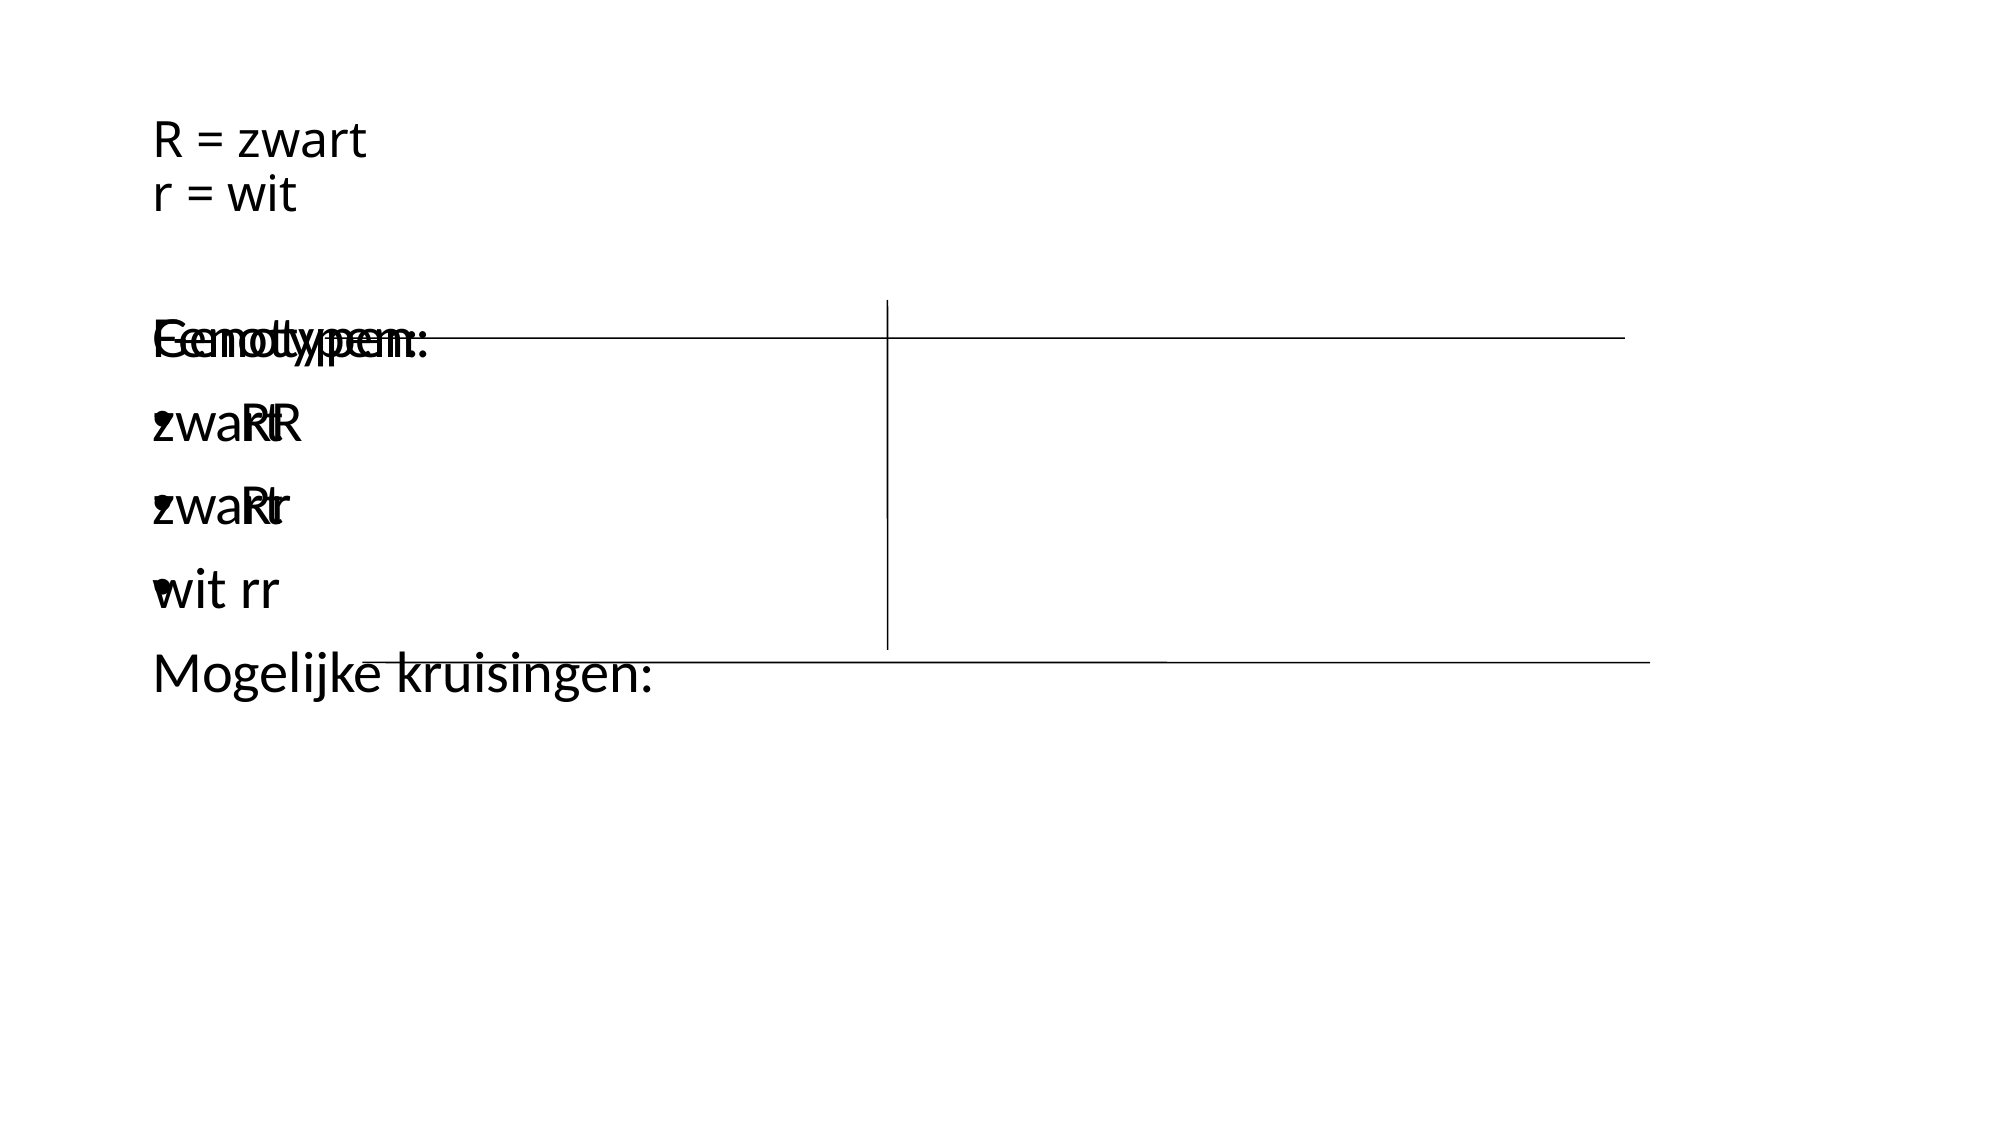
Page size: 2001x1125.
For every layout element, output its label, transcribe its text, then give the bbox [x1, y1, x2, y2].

list Fenotypen: zwart zwart wit [137, 299, 1863, 1014]
title R = zwart r = wit [137, 59, 1863, 278]
